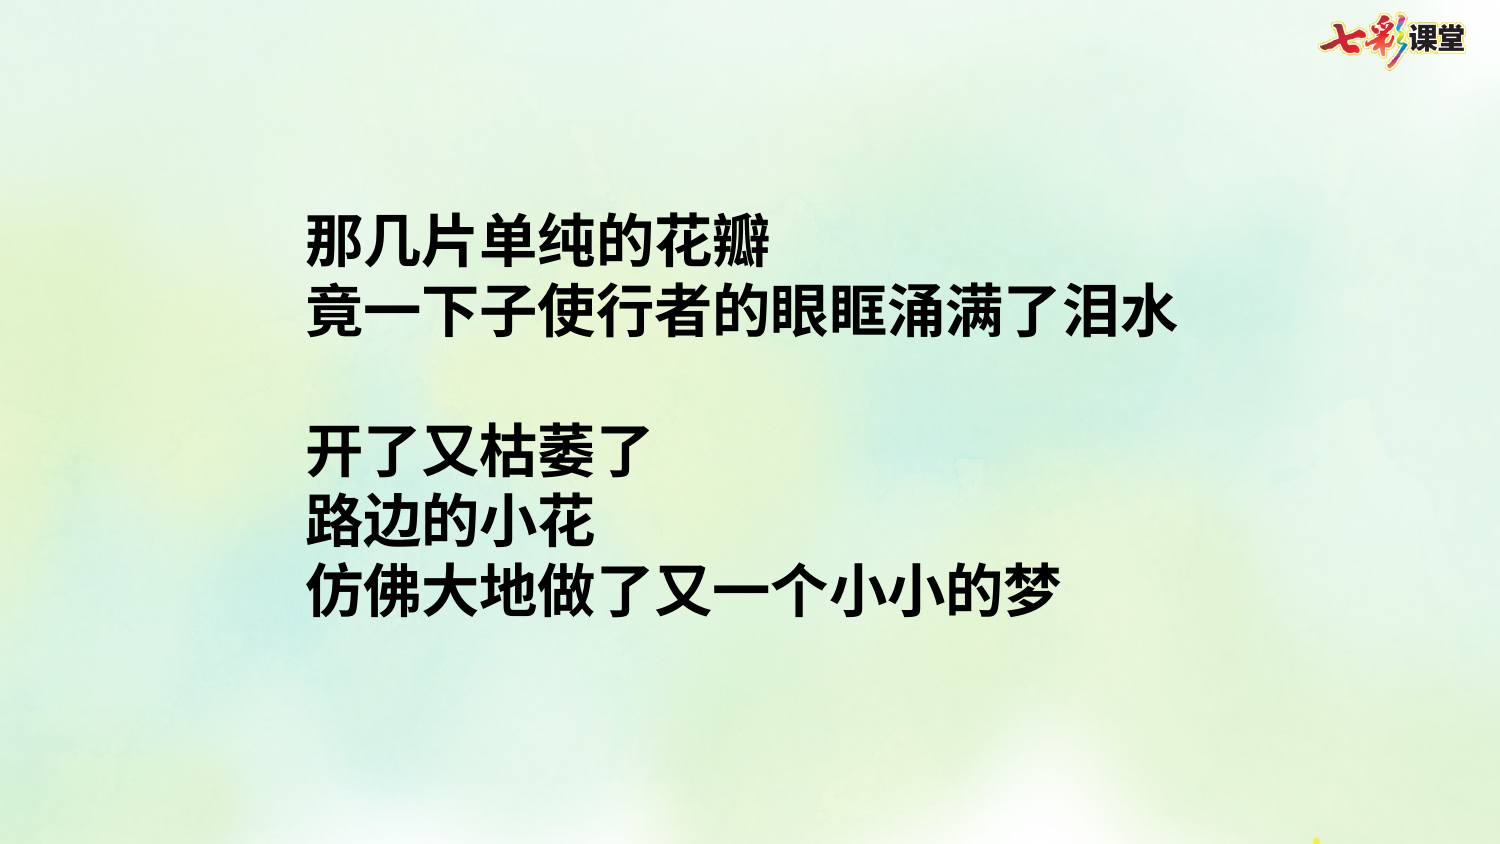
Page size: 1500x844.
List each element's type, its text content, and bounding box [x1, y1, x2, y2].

picture [0, 0, 1500, 844]
text_box 那几片单纯的花瓣 竟一下子使行者的眼眶涌满了泪水 开了又枯萎了 路边的小花 仿佛大地做了又一个小小的梦 [290, 197, 1257, 632]
